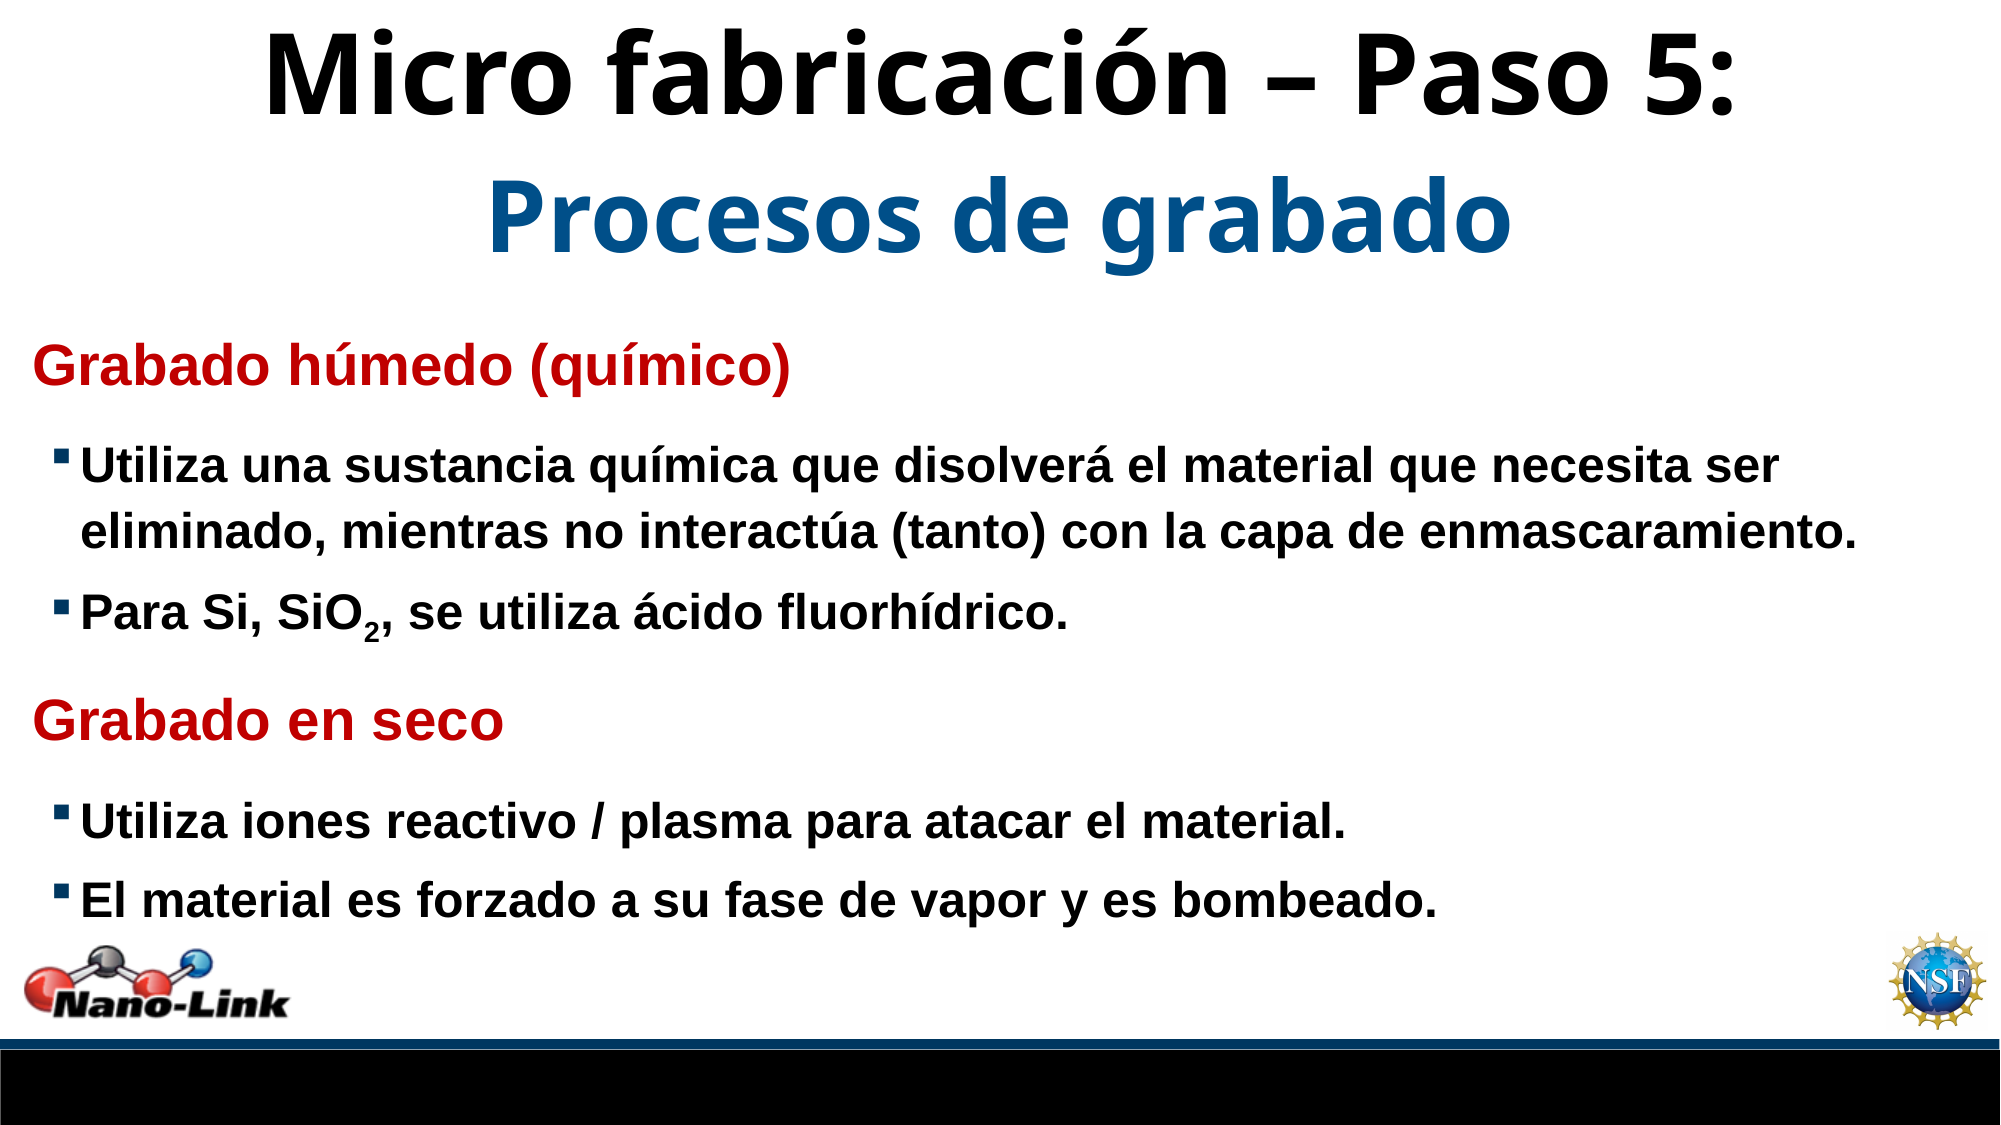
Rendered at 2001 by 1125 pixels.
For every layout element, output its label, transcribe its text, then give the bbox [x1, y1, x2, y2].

picture [1886, 931, 1988, 1032]
text_box Micro fabricación – Paso 5: Procesos de grabado [0, 12, 2000, 263]
text_box Grabado húmedo (químico) Utiliza una sustancia química que disolverá el material que necesita ser eliminado, mientras no interactúa (tanto) con la capa de enmascaramiento. Para Si, SiO2, se utiliza ácido fluorhídrico. Grabado en seco Utiliza iones reactivo / plasma para atacar el material. El material es forzado a su fase de vapor y es bombeado. [17, 312, 1988, 988]
picture [16, 935, 305, 1032]
